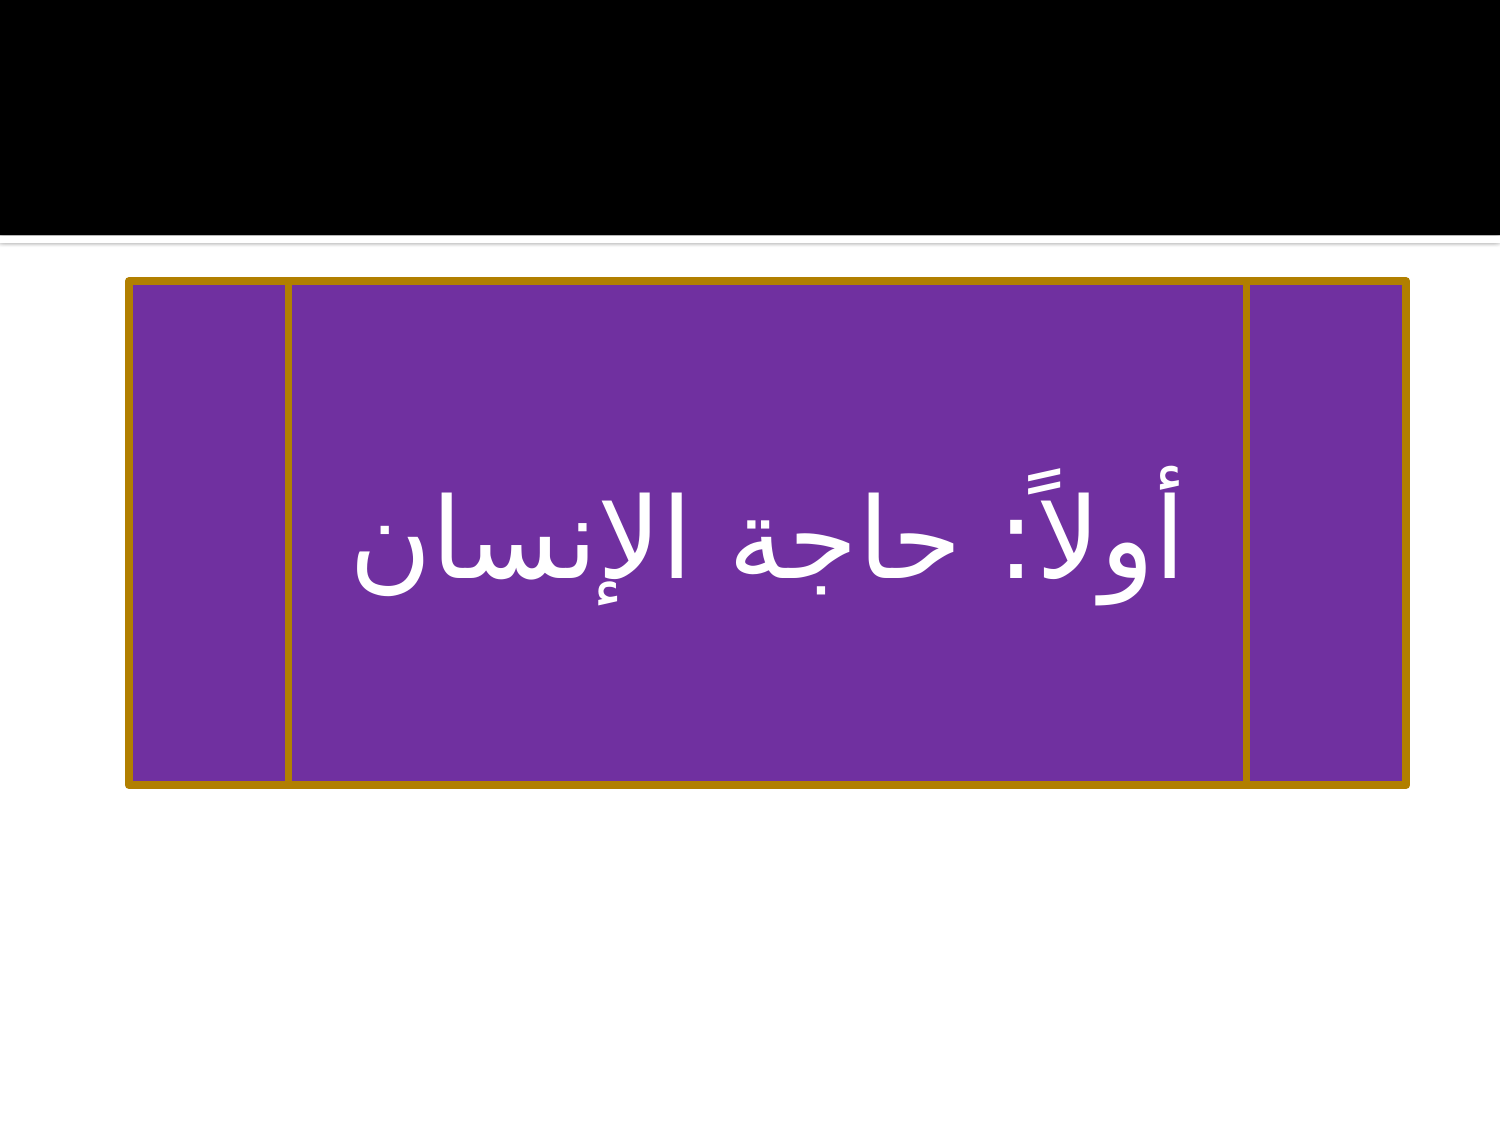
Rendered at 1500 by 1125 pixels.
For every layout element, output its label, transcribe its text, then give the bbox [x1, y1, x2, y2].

text_box أولاً: حاجة الإنسان [125, 277, 1410, 789]
